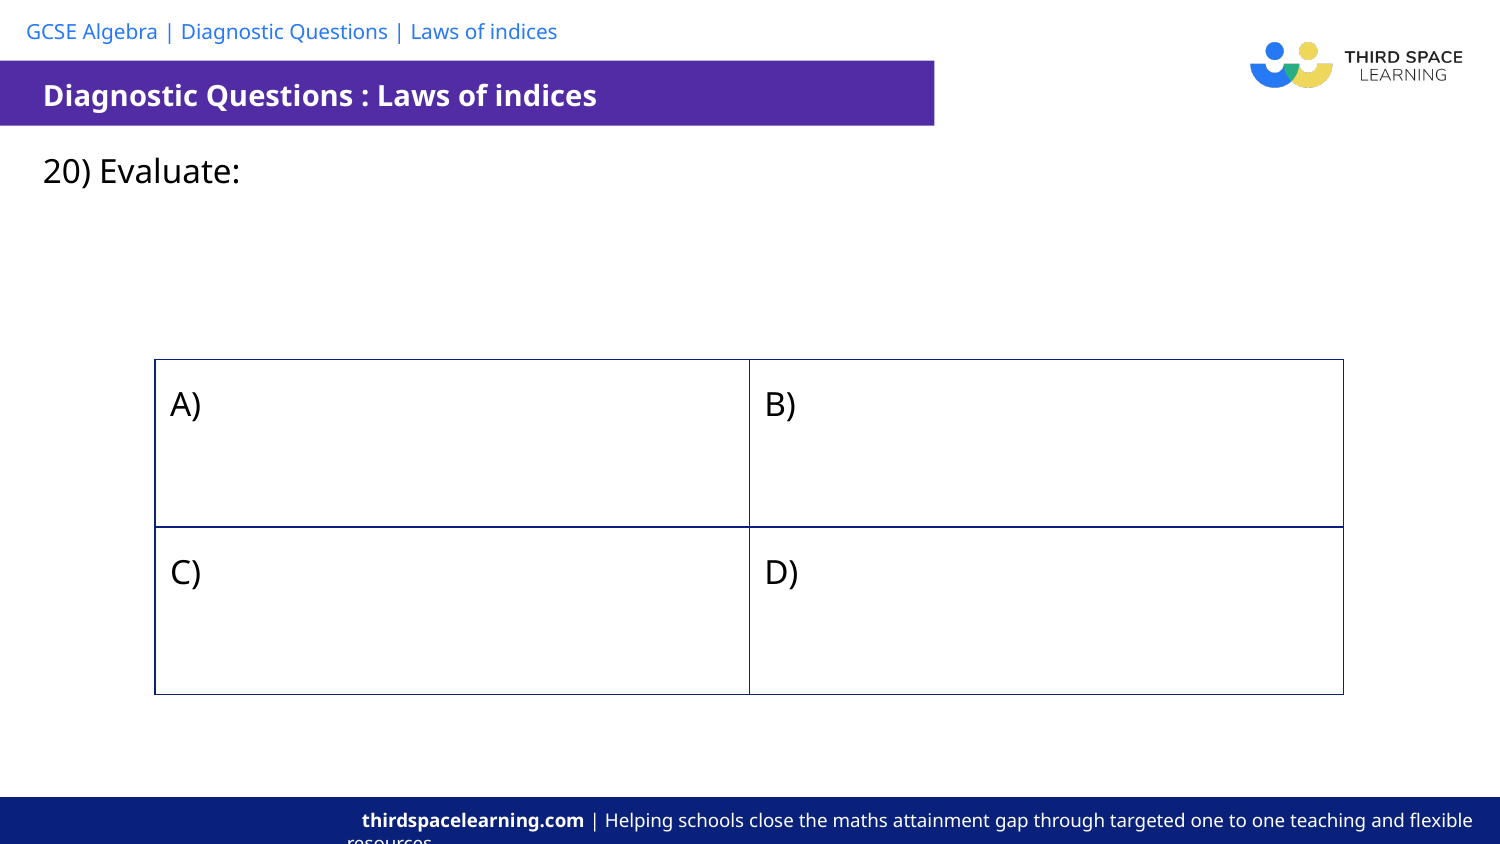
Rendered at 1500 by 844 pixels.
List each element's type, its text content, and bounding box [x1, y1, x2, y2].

picture [1250, 33, 1465, 99]
text_box Diagnostic Questions : Laws of indices [27, 61, 778, 127]
